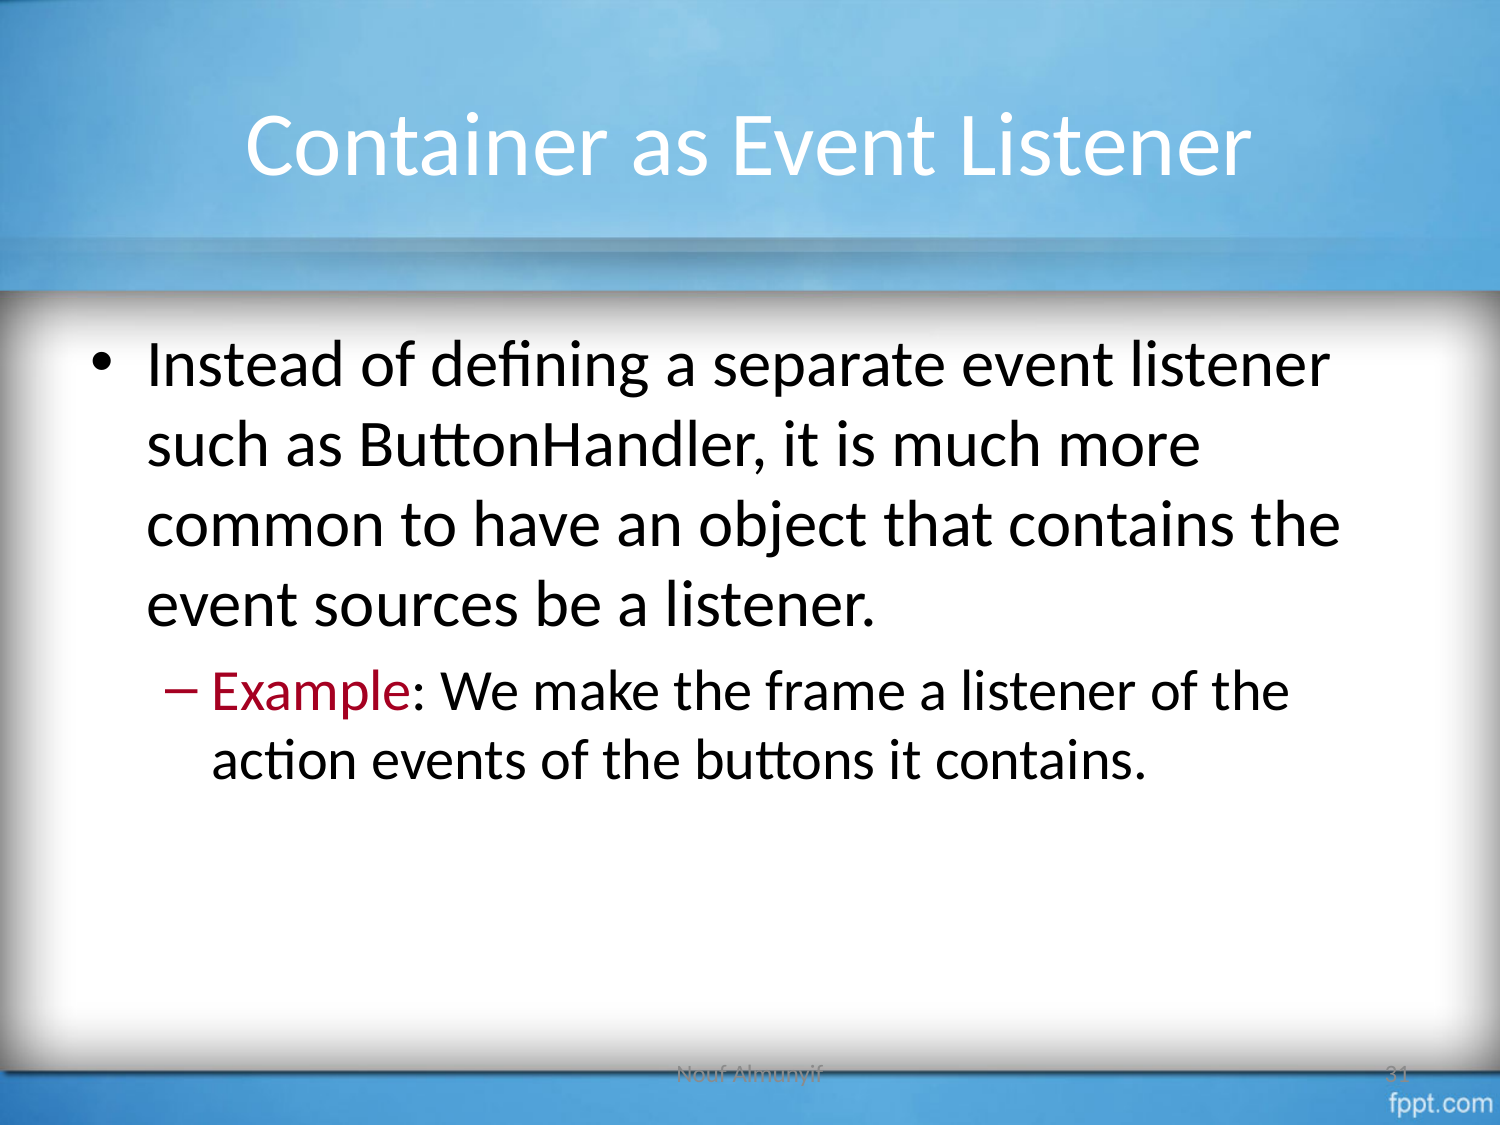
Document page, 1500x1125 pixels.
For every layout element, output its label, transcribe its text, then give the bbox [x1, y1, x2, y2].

title Container as Event Listener [75, 45, 1425, 233]
picture [0, 0, 1500, 1125]
list Instead of defining a separate event listener such as ButtonHandler, it is much more common to have an object that contains the event sources be a listener. Example: We make the frame a listener of the action events of the buttons it contains. [75, 312, 1425, 1005]
slide_number 31 [1074, 1042, 1425, 1103]
footer Nouf Almunyif [512, 1042, 988, 1103]
